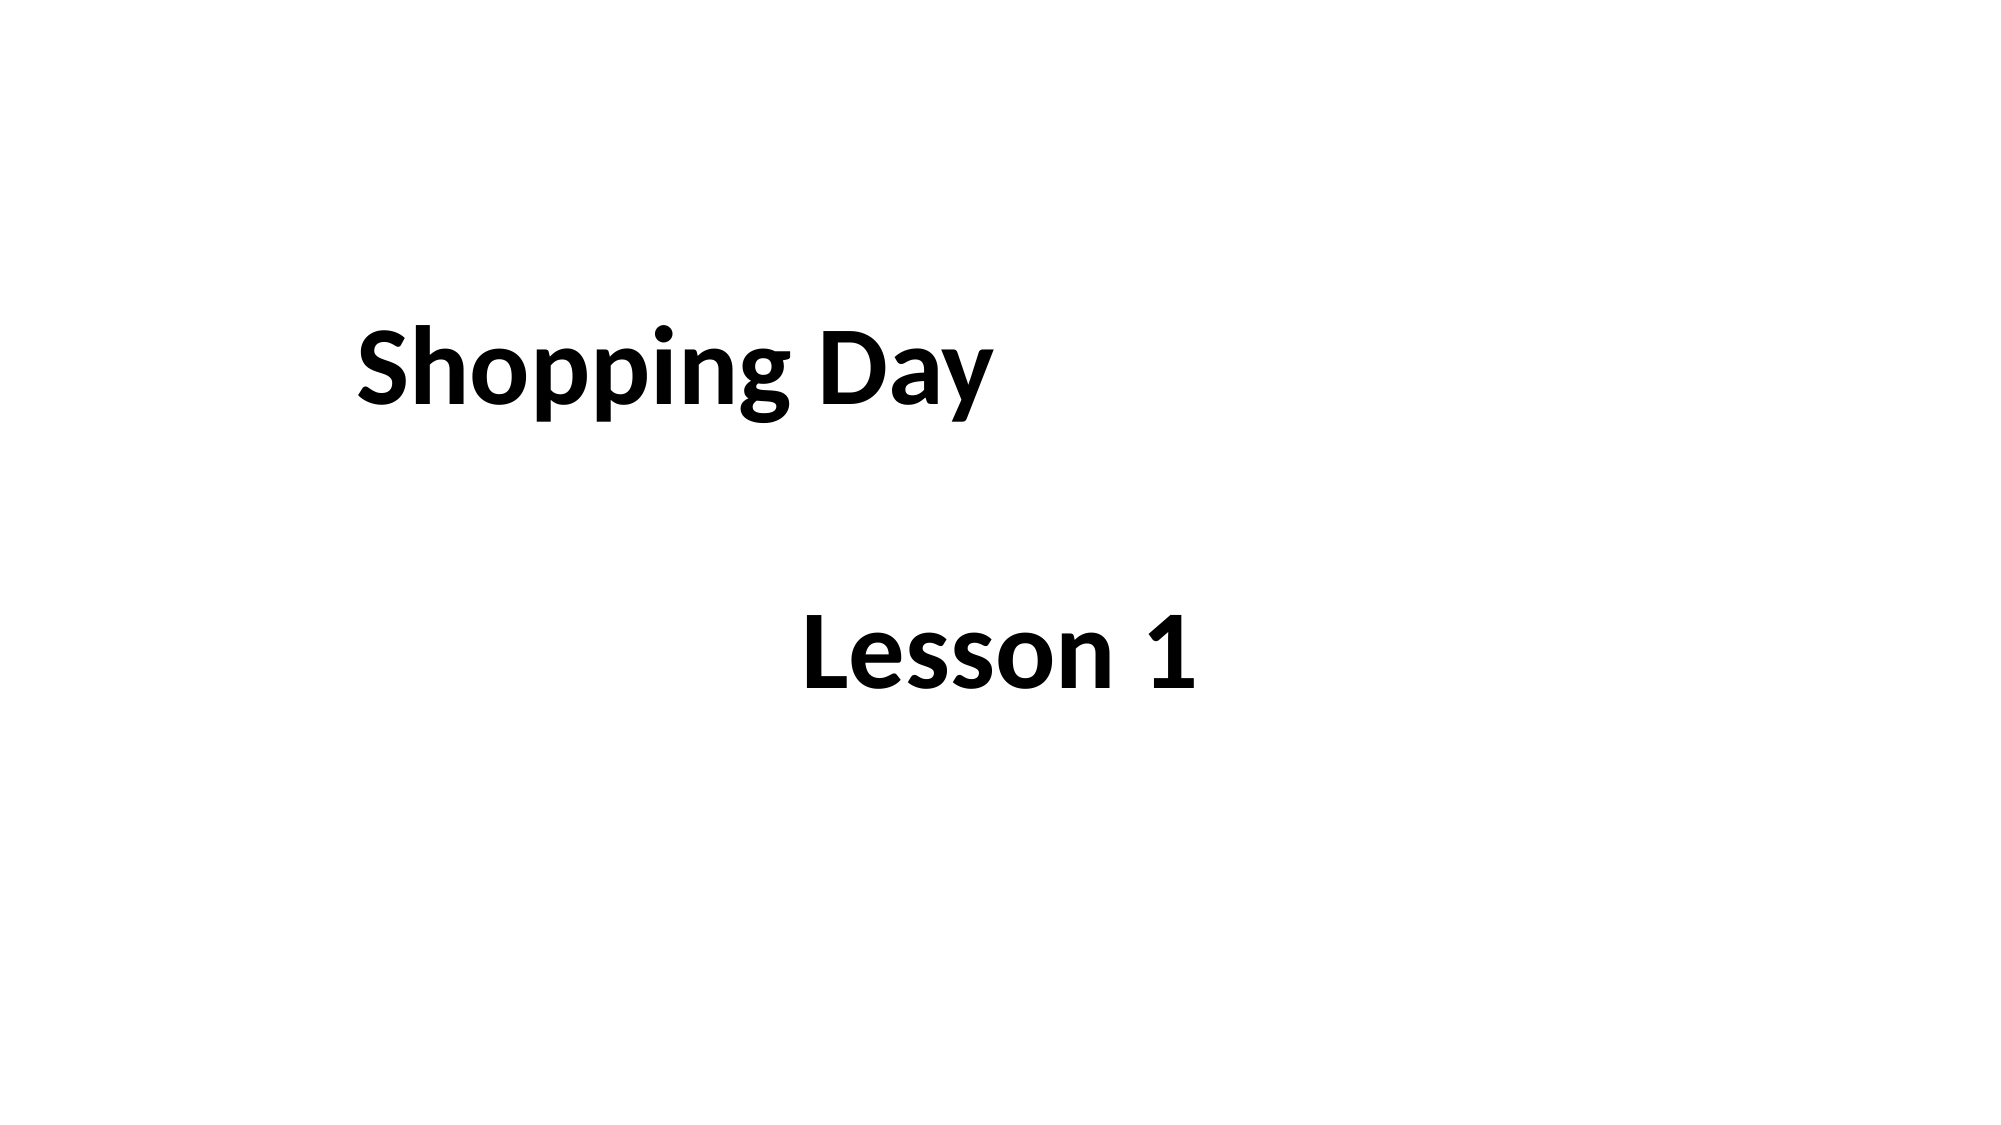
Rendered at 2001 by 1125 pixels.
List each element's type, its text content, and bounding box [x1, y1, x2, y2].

list Shopping Day Lesson 1 [137, 299, 1863, 1014]
